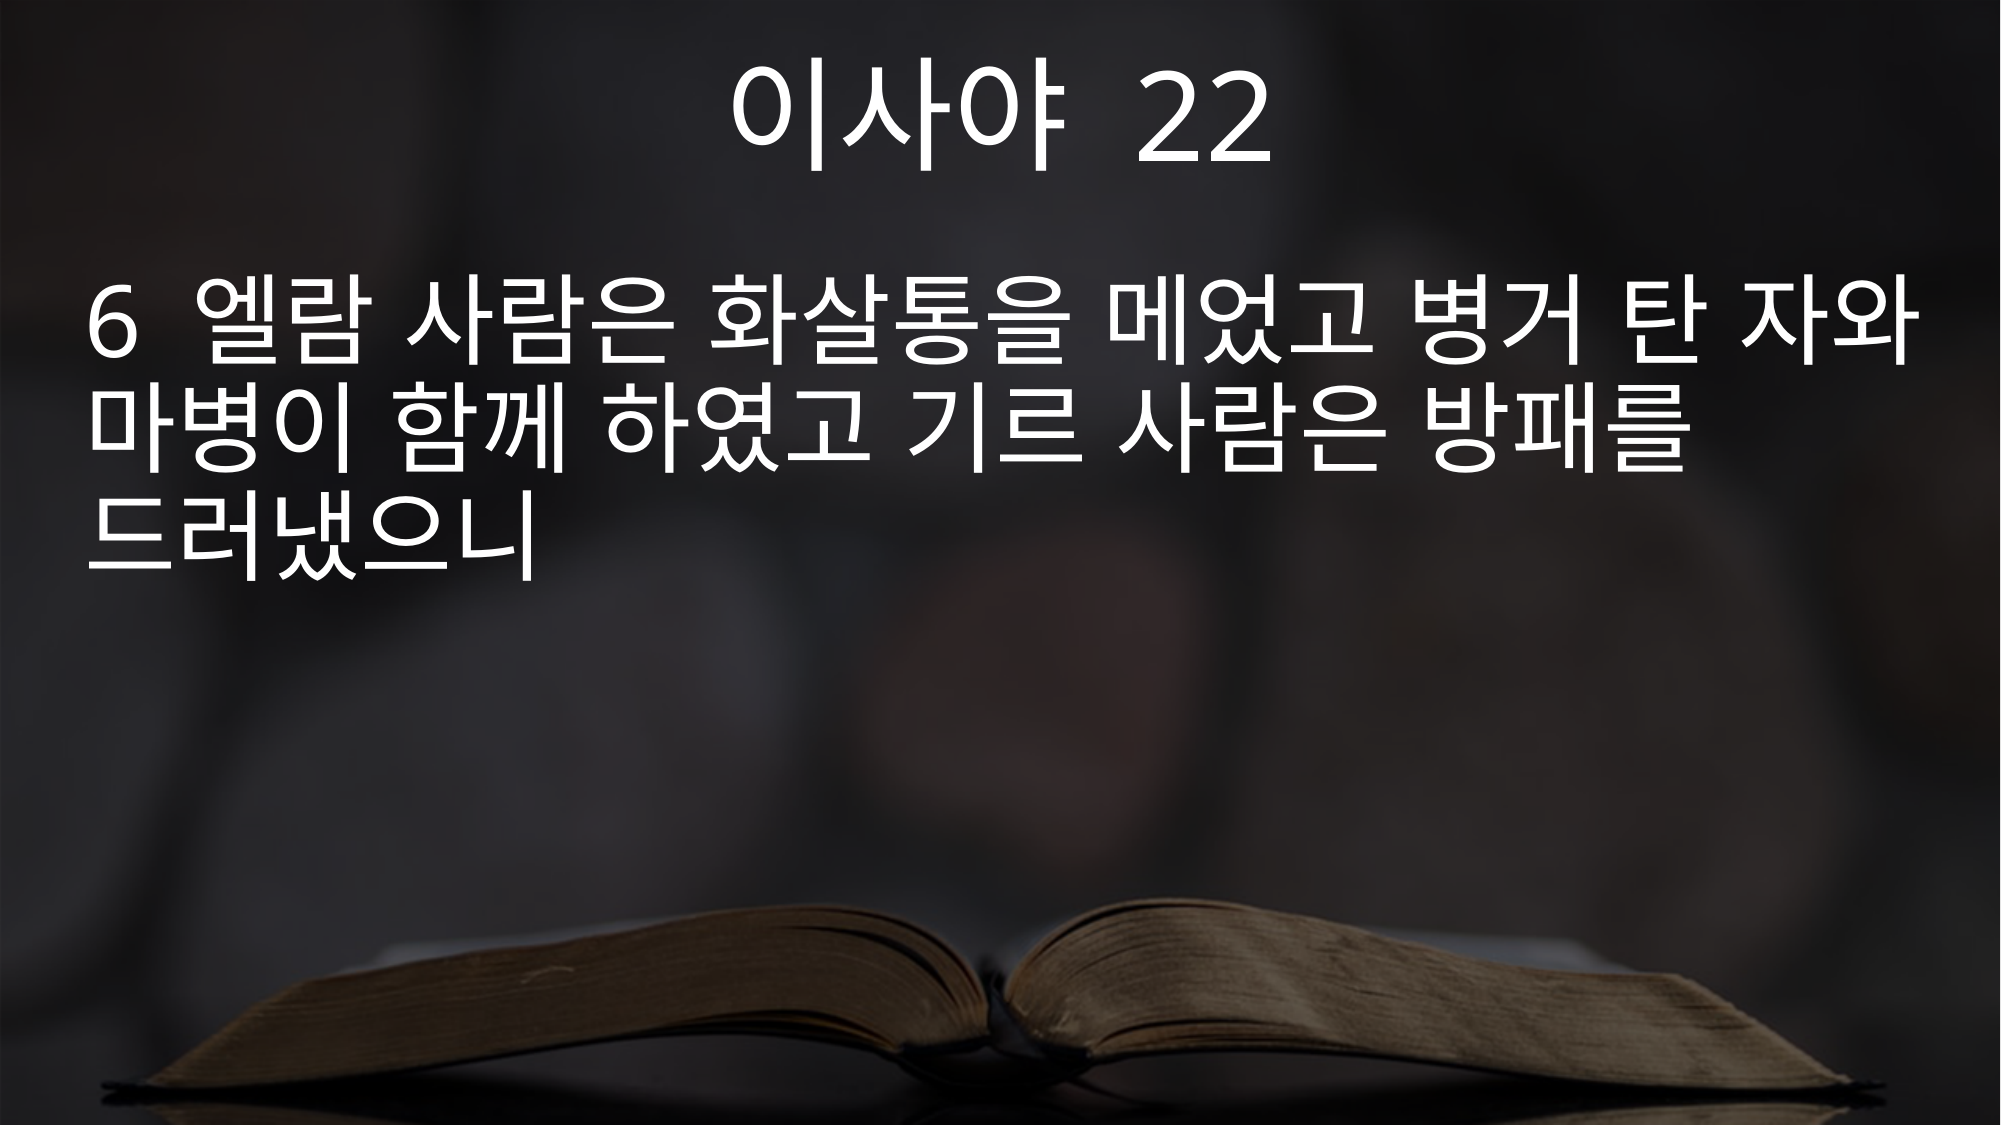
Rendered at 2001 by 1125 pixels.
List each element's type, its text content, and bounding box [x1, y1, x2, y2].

list 6 엘람 사람은 화살통을 메었고 병거 탄 자와 마병이 함께 하였고 기르 사람은 방패를 드러냈으니 [69, 263, 1953, 423]
footer 이사야 22 [0, 32, 2000, 192]
picture [0, 0, 2001, 1125]
